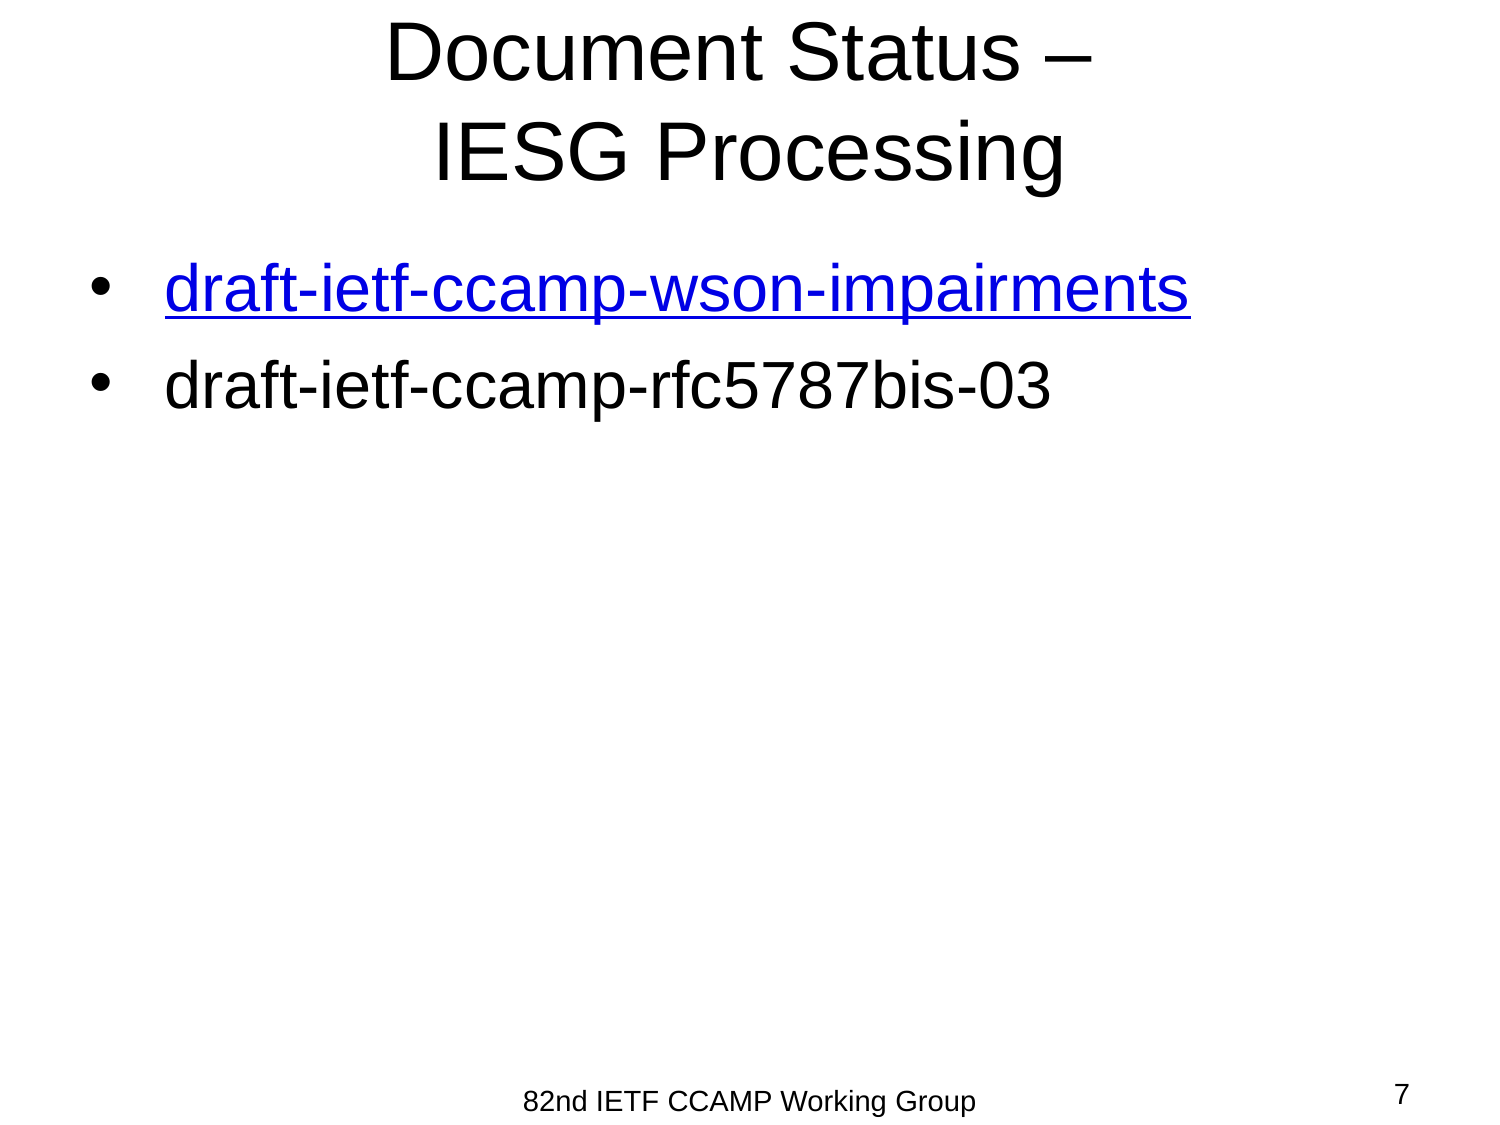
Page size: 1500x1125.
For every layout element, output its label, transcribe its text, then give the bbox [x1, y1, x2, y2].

text_box [74, 224, 1425, 1071]
text_box 7 [1074, 1074, 1425, 1125]
list draft-ietf-ccamp-wson-impairments draft-ietf-ccamp-rfc5787bis-03 [75, 237, 1425, 1071]
footer 82nd IETF CCAMP Working Group [430, 1074, 1069, 1125]
title Document Status – IESG Processing [75, 7, 1425, 188]
